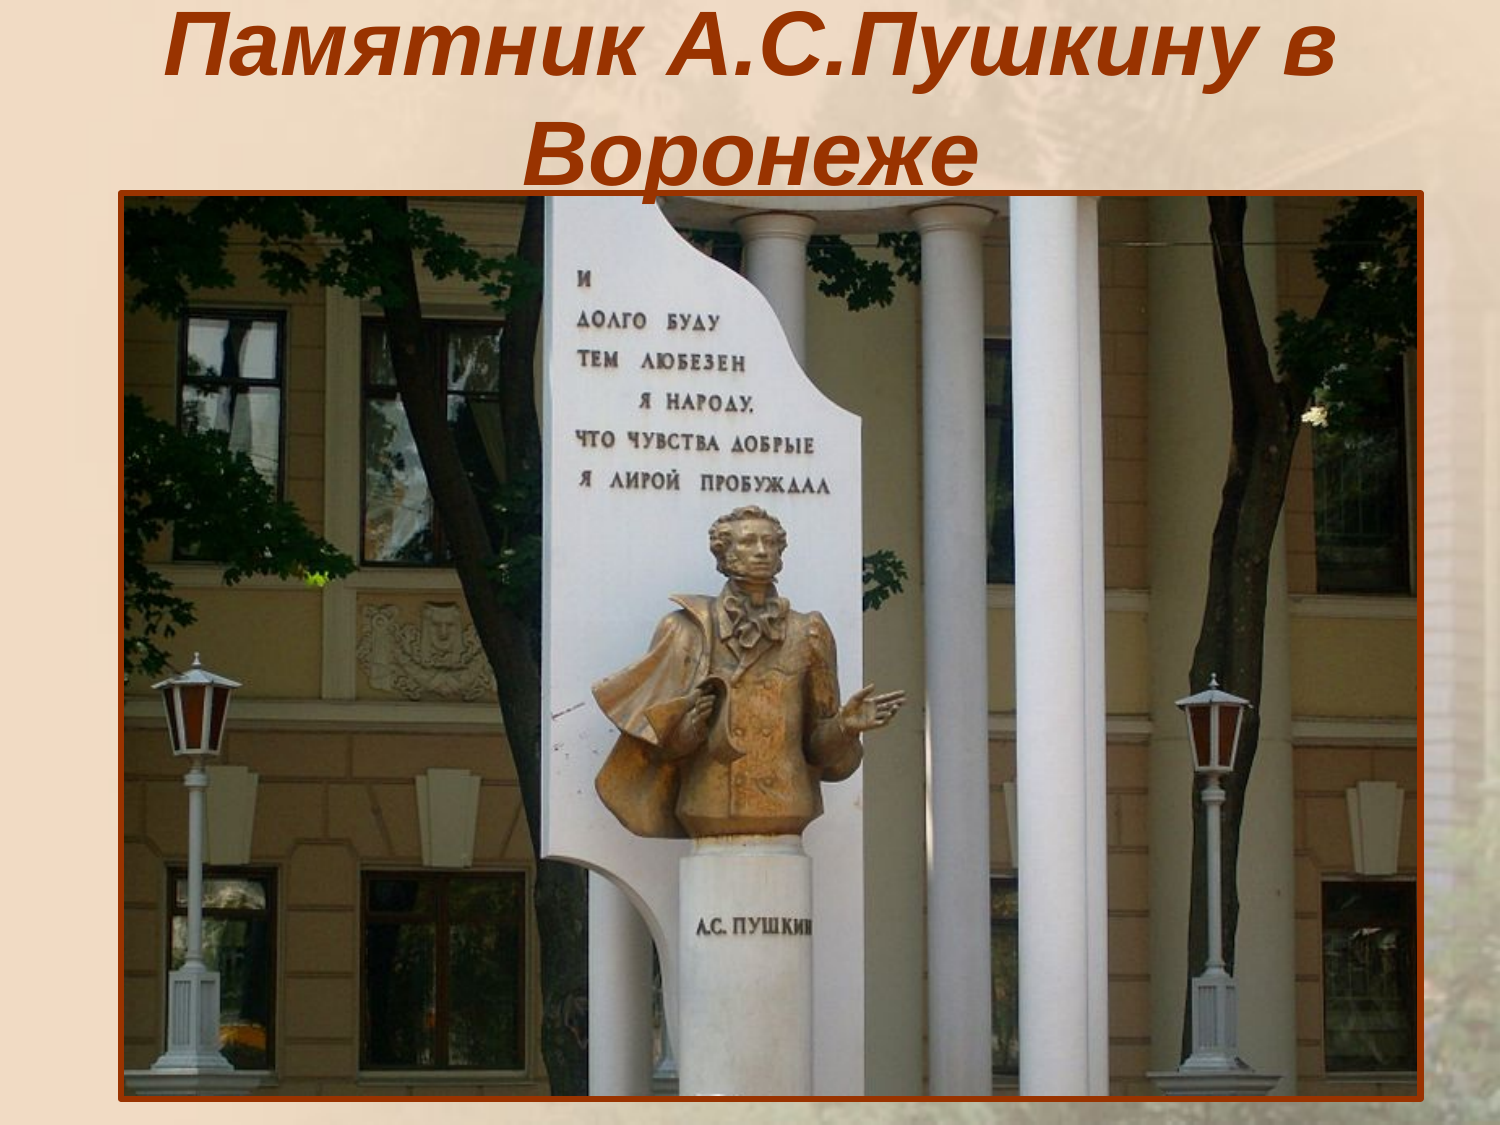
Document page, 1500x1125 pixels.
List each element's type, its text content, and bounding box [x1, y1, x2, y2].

title Памятник А.С.Пушкину в Воронеже [76, 0, 1427, 188]
picture [0, 0, 1500, 1125]
